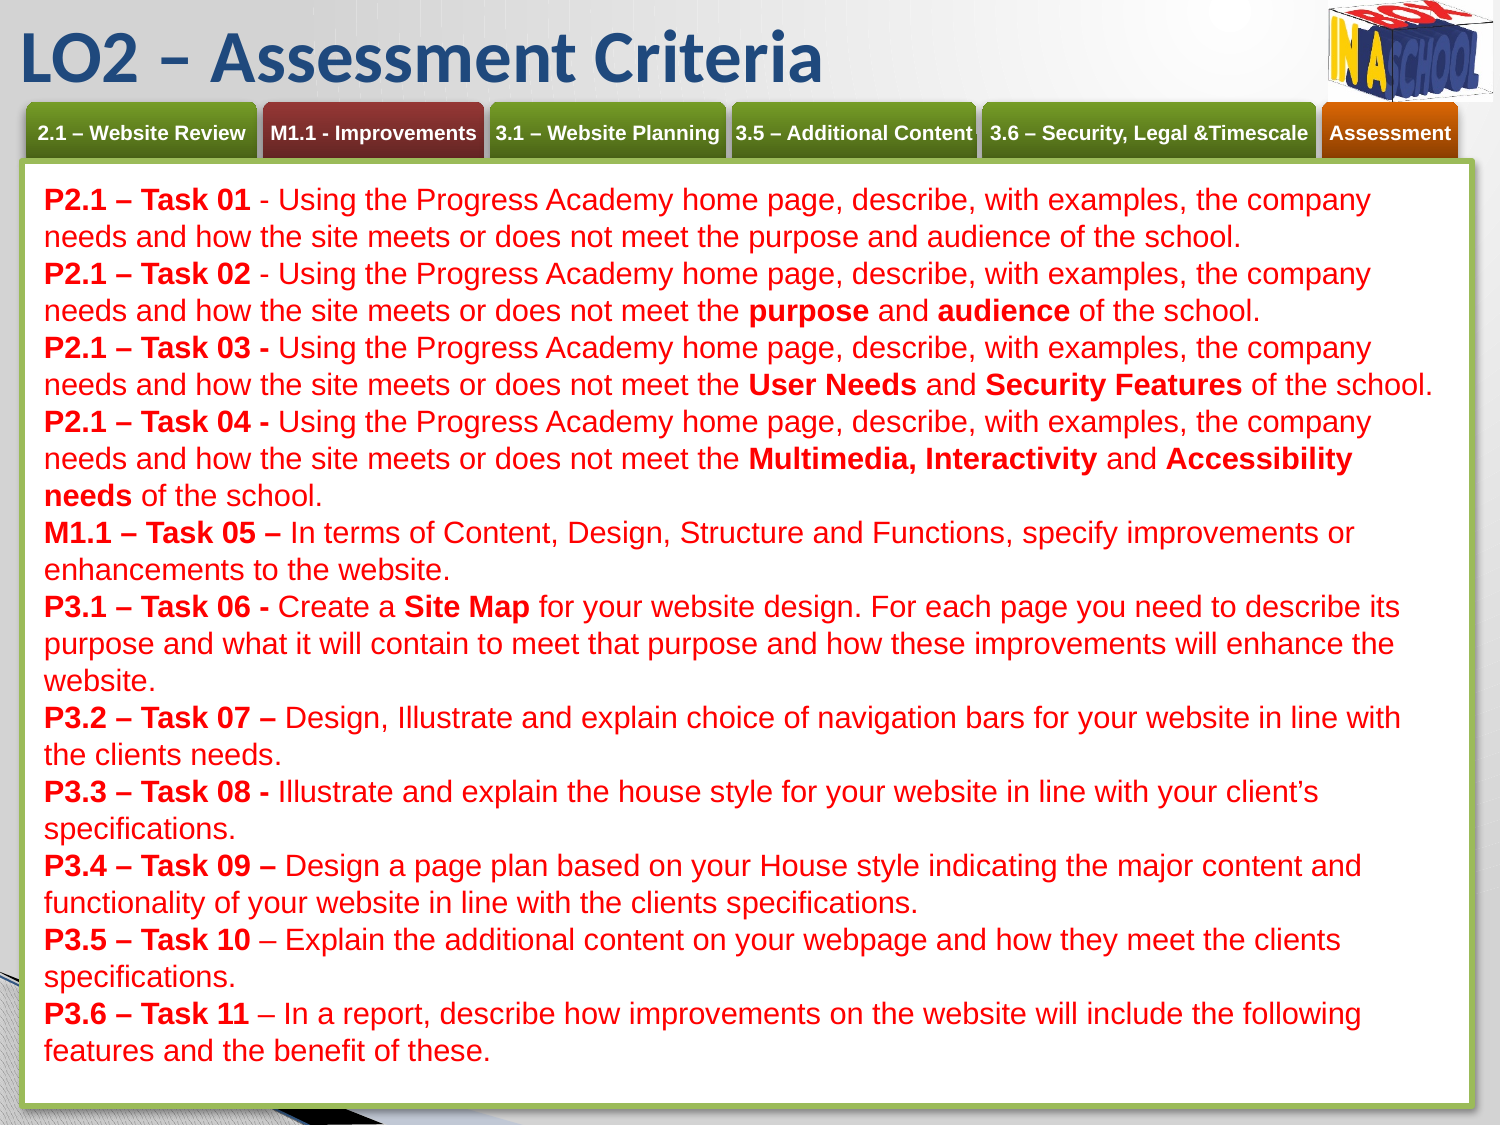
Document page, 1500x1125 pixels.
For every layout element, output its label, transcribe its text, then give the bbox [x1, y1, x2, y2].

picture [1328, 0, 1494, 102]
picture [281, 1114, 303, 1125]
text_box P2.1 – Task 01 - Using the Progress Academy home page, describe, with examples, the company needs and how the site meets or does not meet the purpose and audience of the school. P2.1 – Task 02 - Using the Progress Academy home page, describe, with examples, the company needs and how the site meets or does not meet the purpose and audience of the school. P2.1 – Task 03 - Using the Progress Academy home page, describe, with examples, the company needs and how the site meets or does not meet the User Needs and Security Features of the school. P2.1 – Task 04 - Using the Progress Academy home page, describe, with examples, the company needs and how the site meets or does not meet the Multimedia, Interactivity and Accessibility needs of the school. M1.1 – Task 05 – In terms of Content, Design, Structure and Functions, specify improvements or enhancements to the website. P3.1 – Task 06 - Create a Site Map for your website design. For each page you need to describe its purpose and what it will contain to meet that purpose and how these improvements will enhance the website. P3.2 – Task 07 – Design, Illustrate and explain choice of navigation bars for your website in line with the clients needs. P3.3 – Task 08 - Illustrate and explain the house style for your website in line with your client’s specifications. P3.4 – Task 09 – Design a page plan based on your House style indicating the major content and functionality of your website in line with the clients specifications. P3.5 – Task 10 – Explain the additional content on your webpage and how they meet the clients specifications. P3.6 – Task 11 – In a report, describe how improvements on the website will include the following features and the benefit of these. [29, 172, 1461, 1075]
title LO2 – Assessment Criteria [5, 7, 1317, 98]
